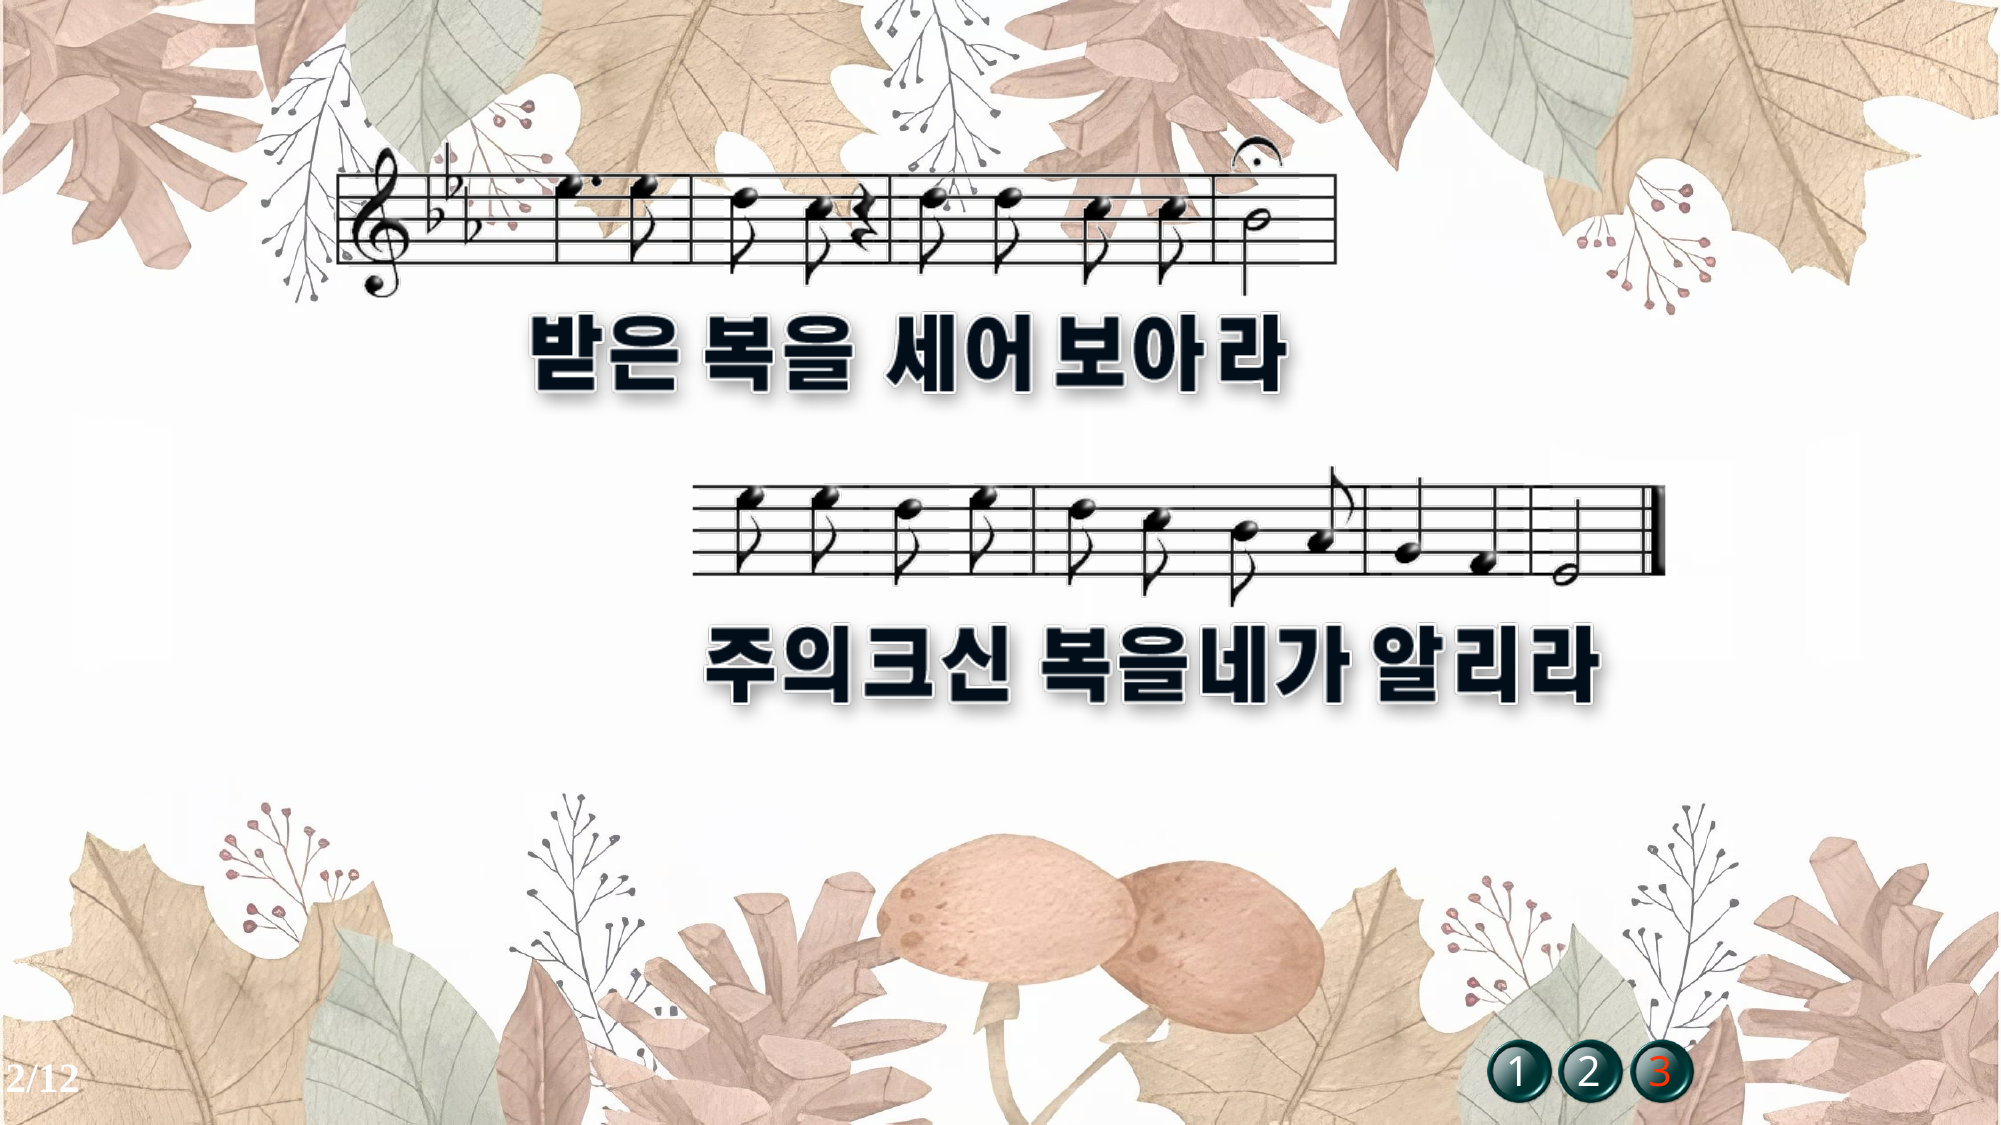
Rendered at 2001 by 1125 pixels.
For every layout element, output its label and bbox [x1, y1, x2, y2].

text_box [1555, 1035, 1626, 1106]
picture [0, 0, 2001, 1125]
text_box [1484, 1035, 1555, 1106]
text_box [1627, 1035, 1697, 1106]
